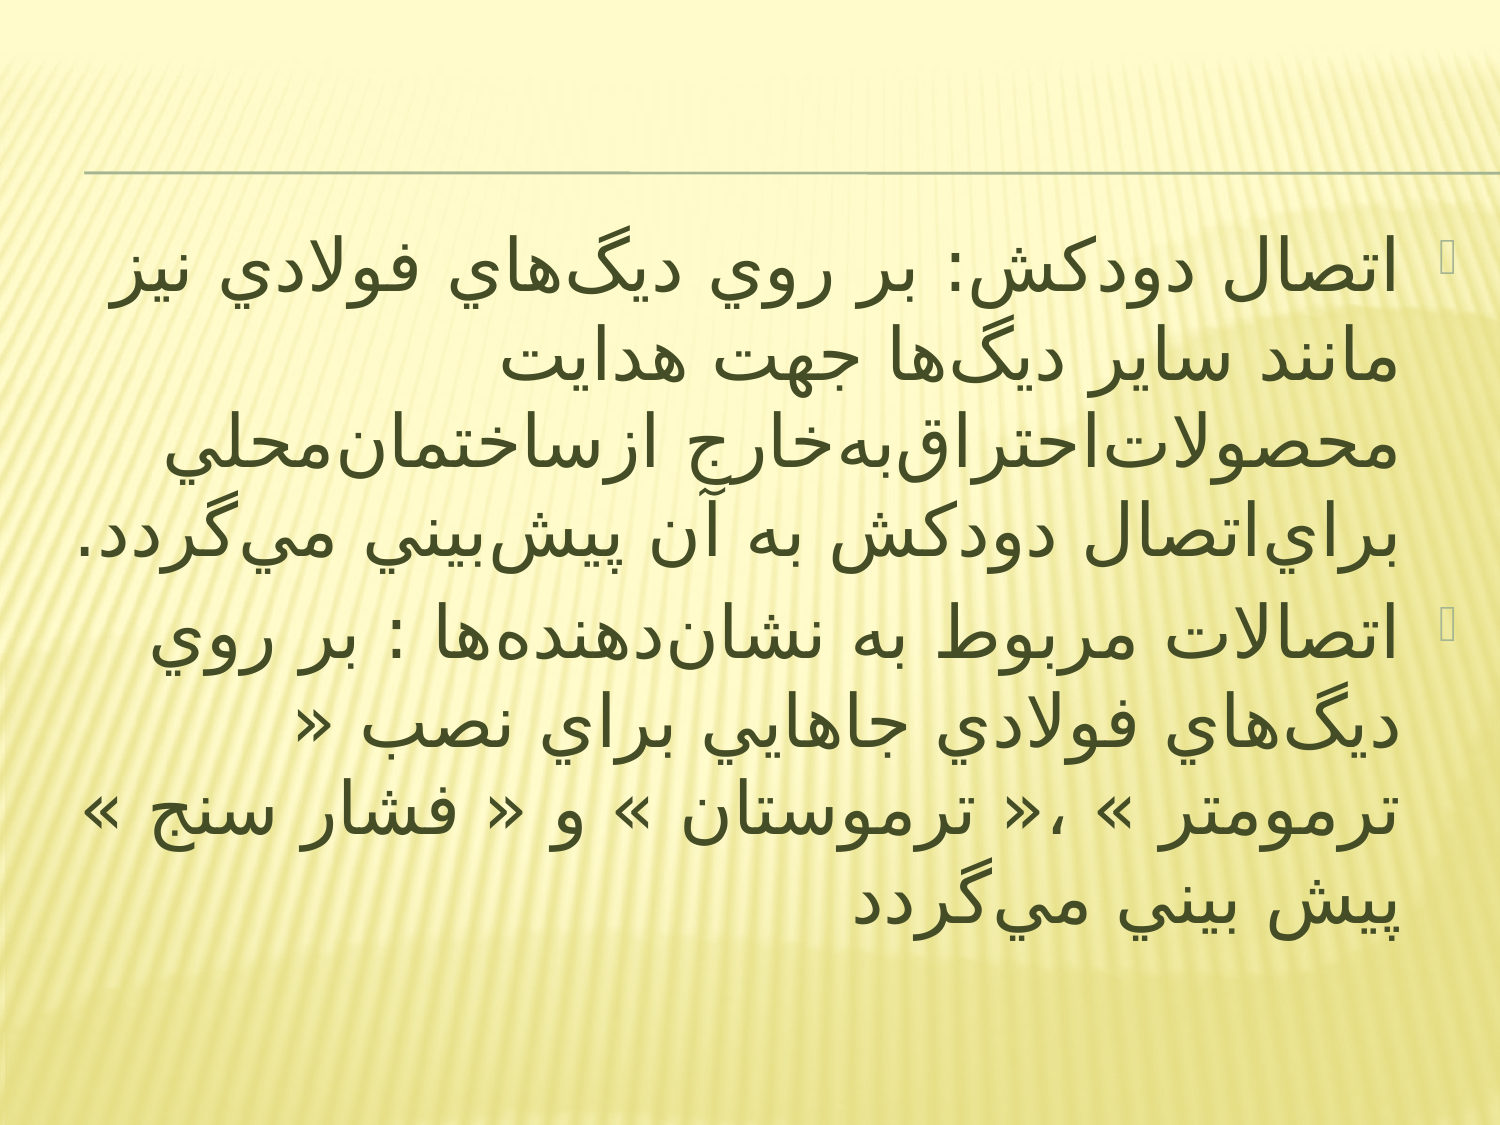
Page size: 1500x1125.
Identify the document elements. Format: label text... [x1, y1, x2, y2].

list اتصال دودكش: بر روي ديگ‌هاي فولادي نيز مانند ساير ديگ‌ها جهت هدايت محصولات‌احتراق‌به‌خارج‌ ازساختمان‌محلي براي‌اتصال دودكش به آن پيش‌بيني مي‌گردد. اتصالات مربوط به نشان‌دهنده‌ها : بر روي ديگ‌هاي فولادي جاهايي براي نصب « ترمومتر » ،« ترموستان » و « فشار سنج » پيش بيني مي‌گردد [46, 210, 1472, 954]
